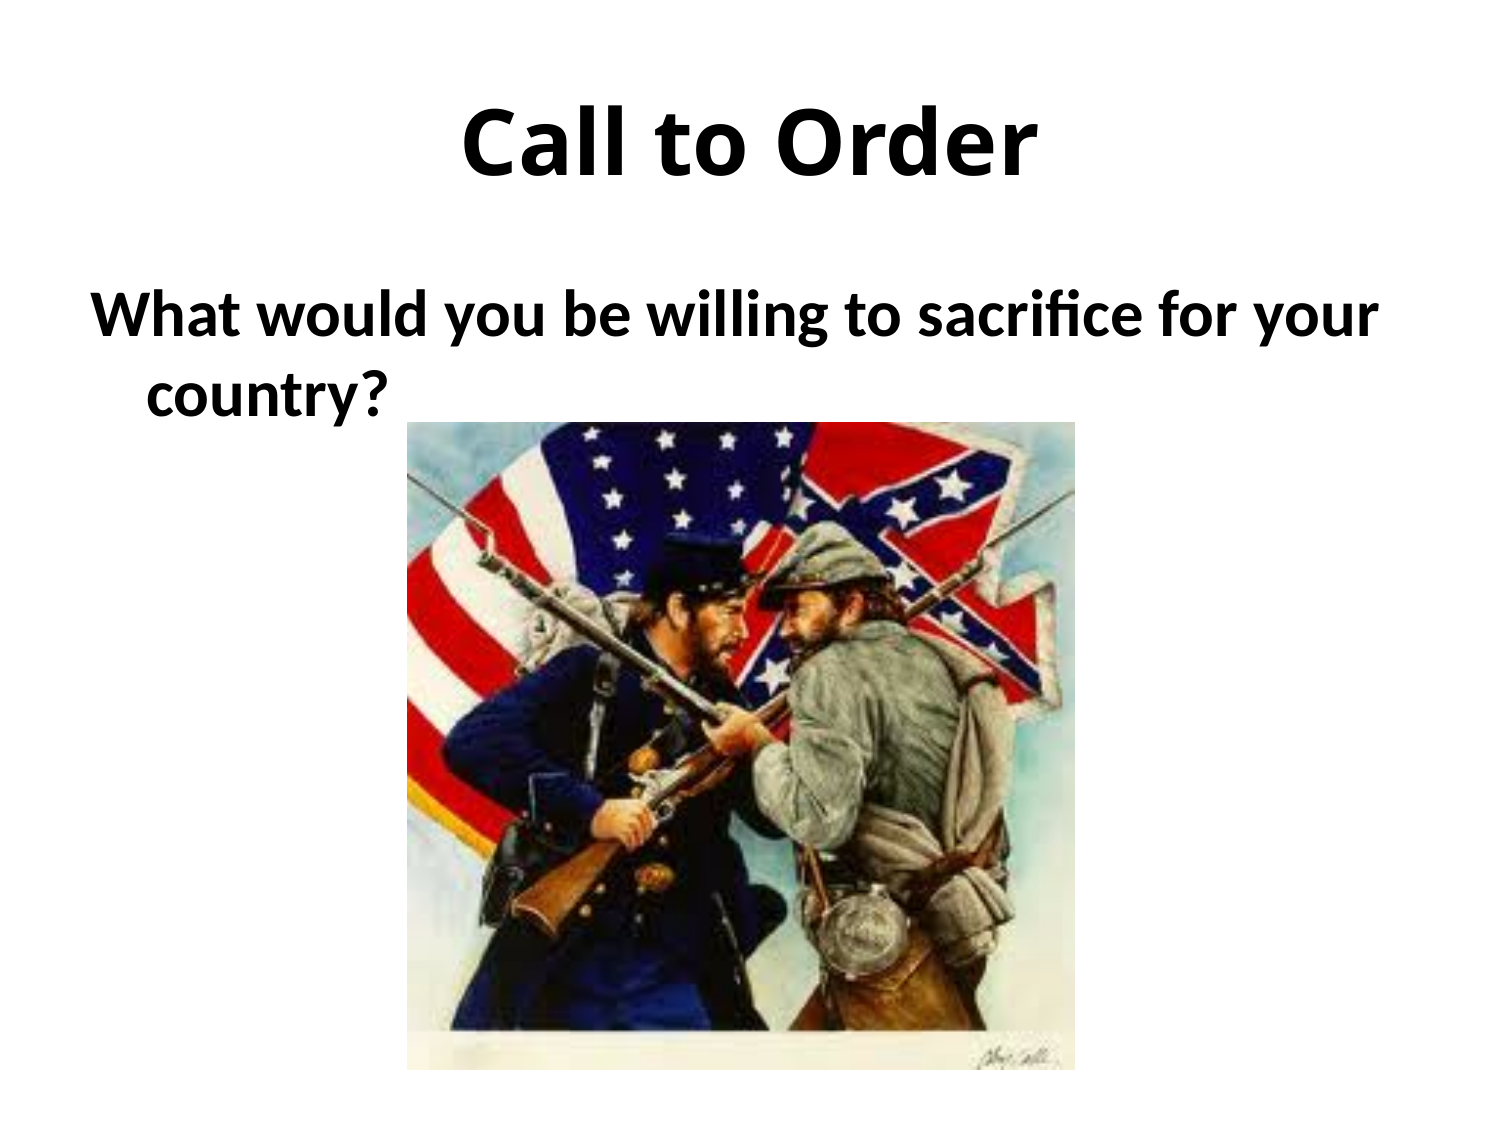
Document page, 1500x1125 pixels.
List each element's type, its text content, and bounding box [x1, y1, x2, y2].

title Call to Order [75, 45, 1425, 233]
list What would you be willing to sacrifice for your country? [75, 262, 1425, 468]
picture [407, 422, 1075, 1070]
